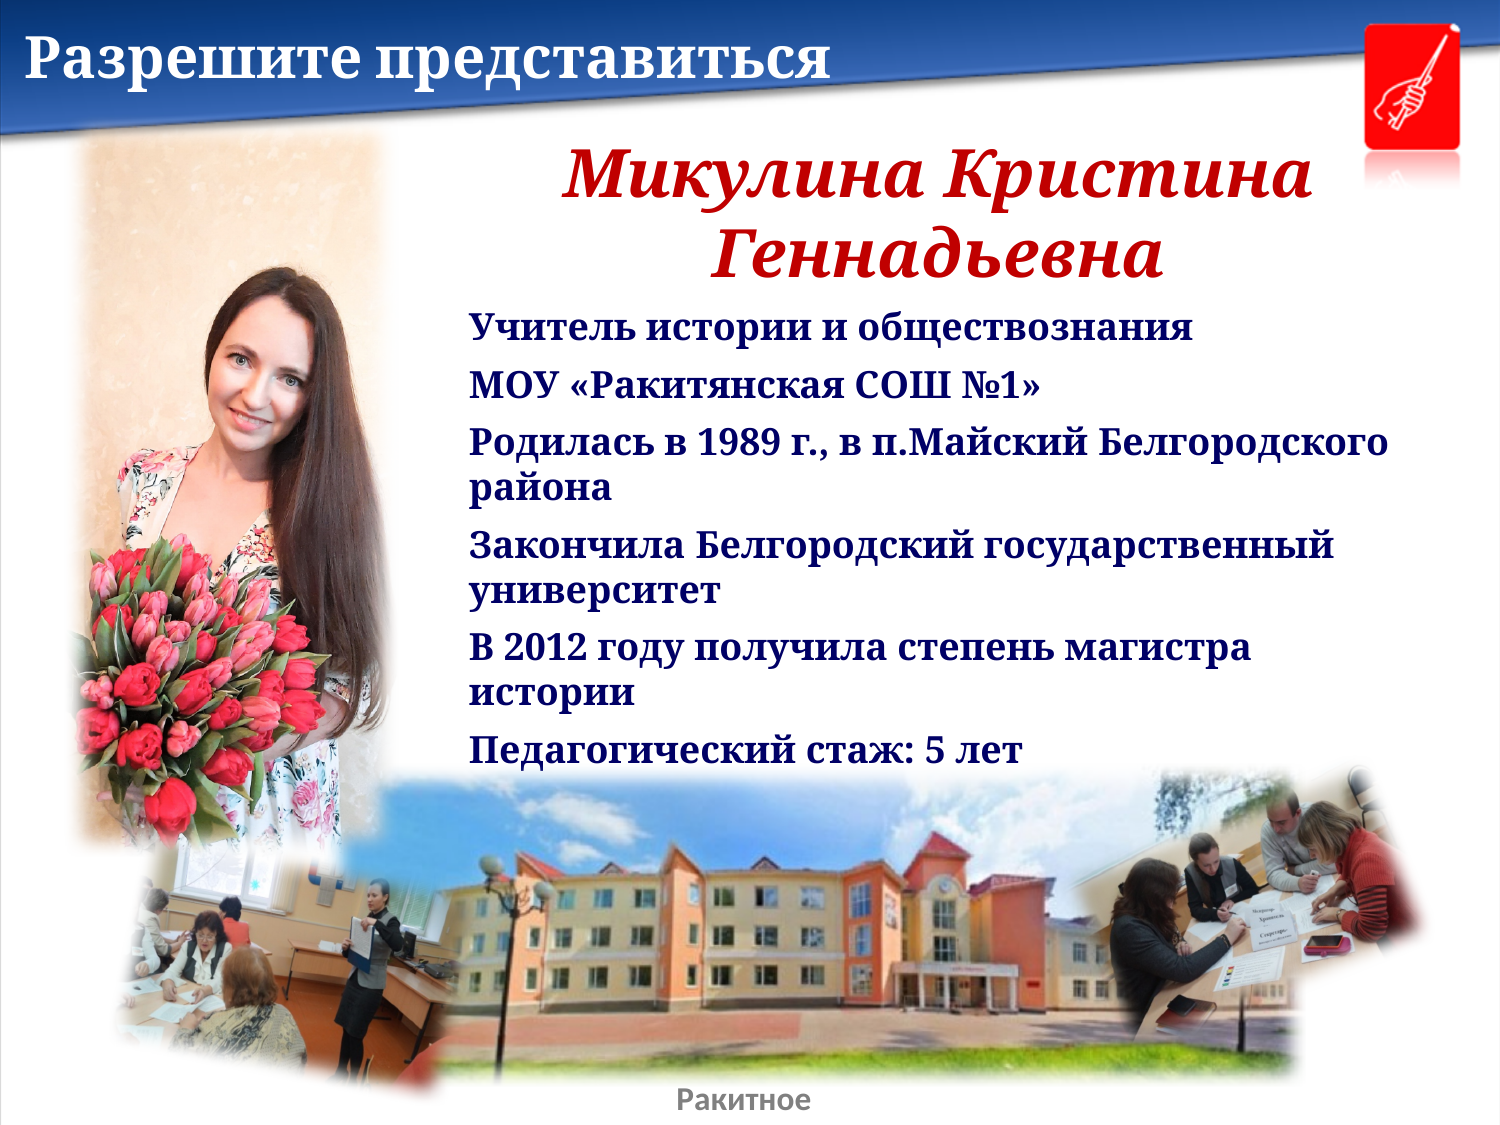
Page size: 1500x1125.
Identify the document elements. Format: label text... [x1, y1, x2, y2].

text_box Разрешите представиться [10, 0, 1418, 115]
list Микулина Кристина Геннадьевна Учитель истории и обществознания МОУ «Ракитянская СОШ №1» Родилась в 1989 г., в п.Майский Белгородского района Закончила Белгородский государственный университет В 2012 году получила степень магистра истории Педагогический стаж: 5 лет [453, 122, 1426, 802]
text_box Ракитное [218, 1091, 1270, 1125]
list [64, 114, 400, 858]
picture [0, 0, 1500, 1125]
